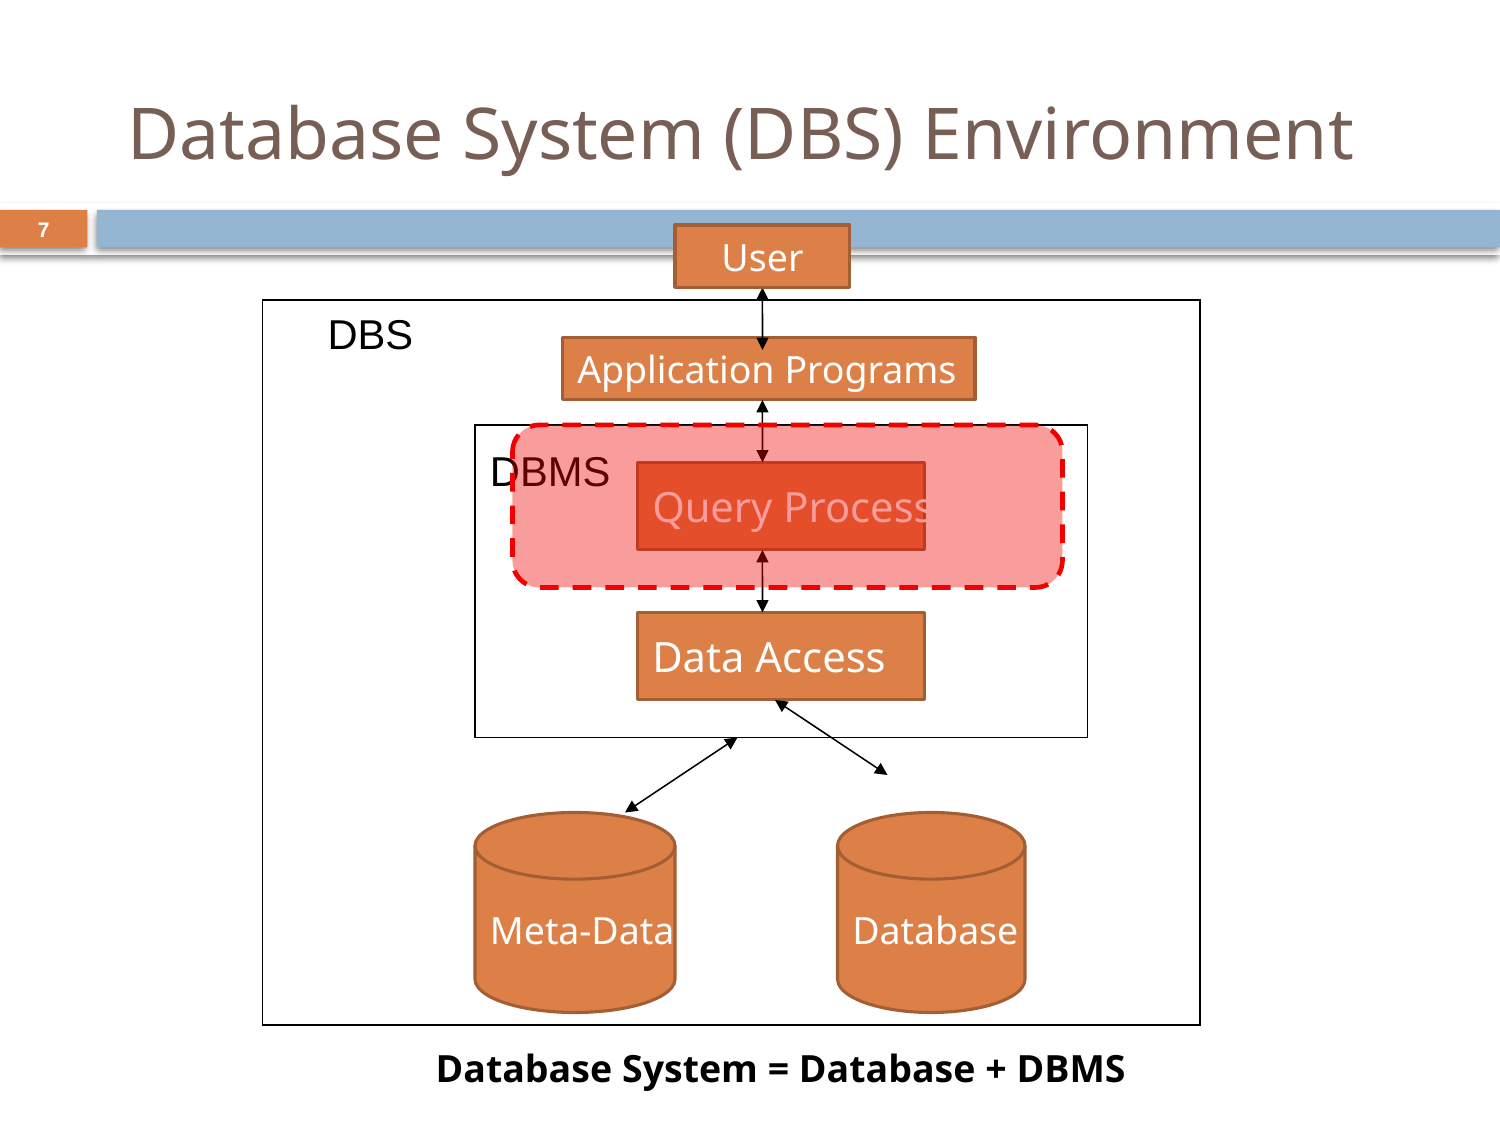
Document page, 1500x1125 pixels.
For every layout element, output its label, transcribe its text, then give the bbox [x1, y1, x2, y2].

text_box Database System = Database + DBMS [420, 1037, 1142, 1098]
text_box DBMS [475, 437, 516, 503]
text_box User [673, 223, 851, 289]
slide_number 7 [0, 208, 88, 249]
title Database System (DBS) Environment [112, 37, 1388, 226]
text_box DBS [312, 299, 429, 365]
footer [99, 1025, 990, 1085]
text_box [756, 289, 769, 350]
text_box [262, 299, 1200, 1025]
text_box [756, 588, 769, 613]
text_box [774, 699, 888, 775]
text_box [624, 737, 738, 813]
text_box [756, 399, 769, 423]
text_box [510, 423, 1065, 590]
